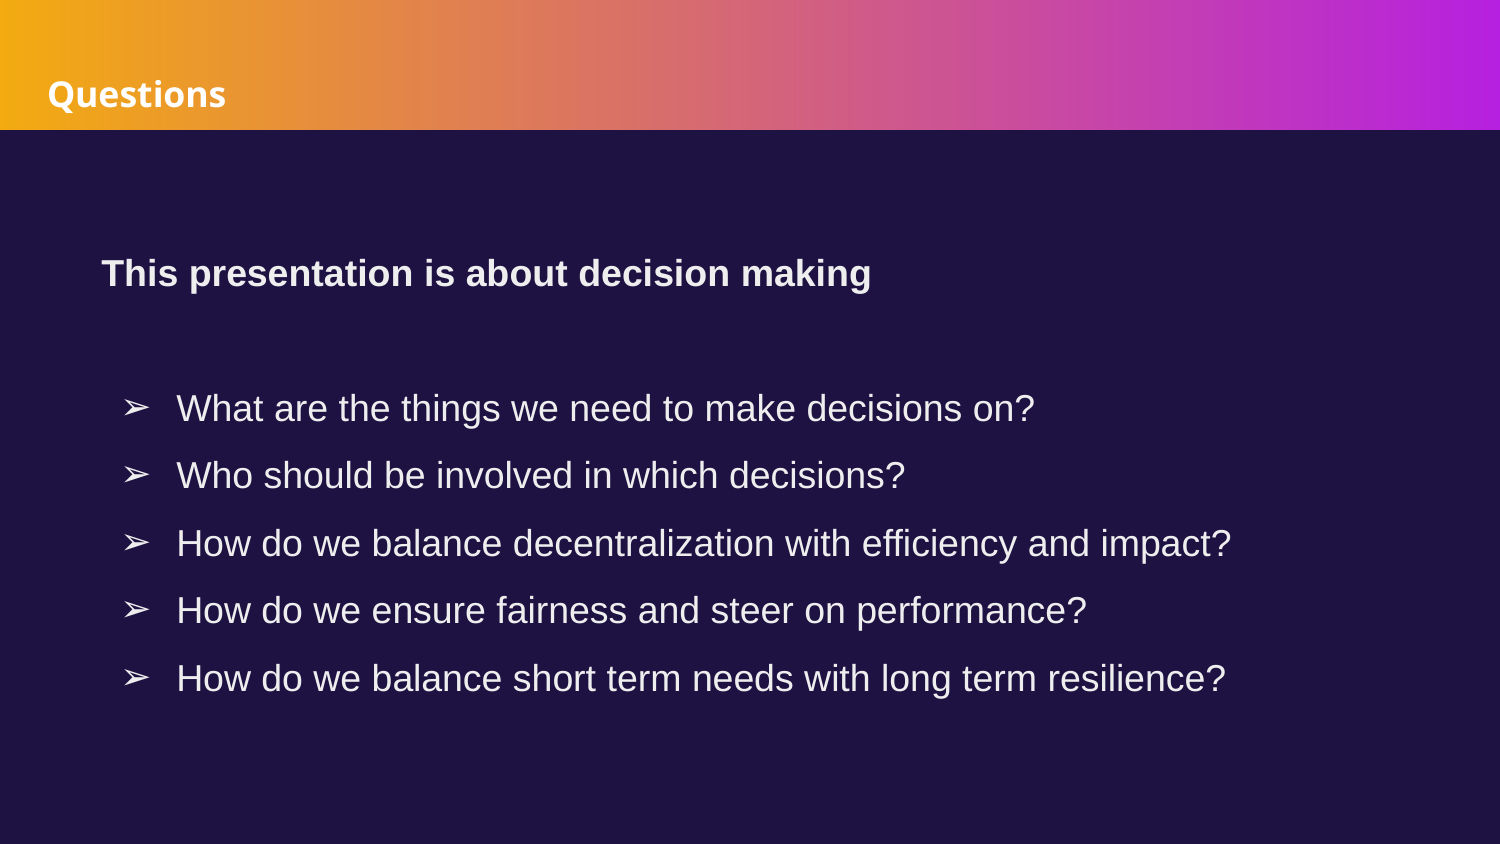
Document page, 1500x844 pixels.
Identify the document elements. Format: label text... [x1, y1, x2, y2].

text_box This presentation is about decision making What are the things we need to make decisions on? Who should be involved in which decisions? How do we balance decentralization with efficiency and impact? How do we ensure fairness and steer on performance? How do we balance short term needs with long term resilience? [86, 211, 1429, 782]
text_box [75, 178, 1429, 767]
title Questions [32, 35, 1430, 130]
text_box [0, 0, 1500, 130]
